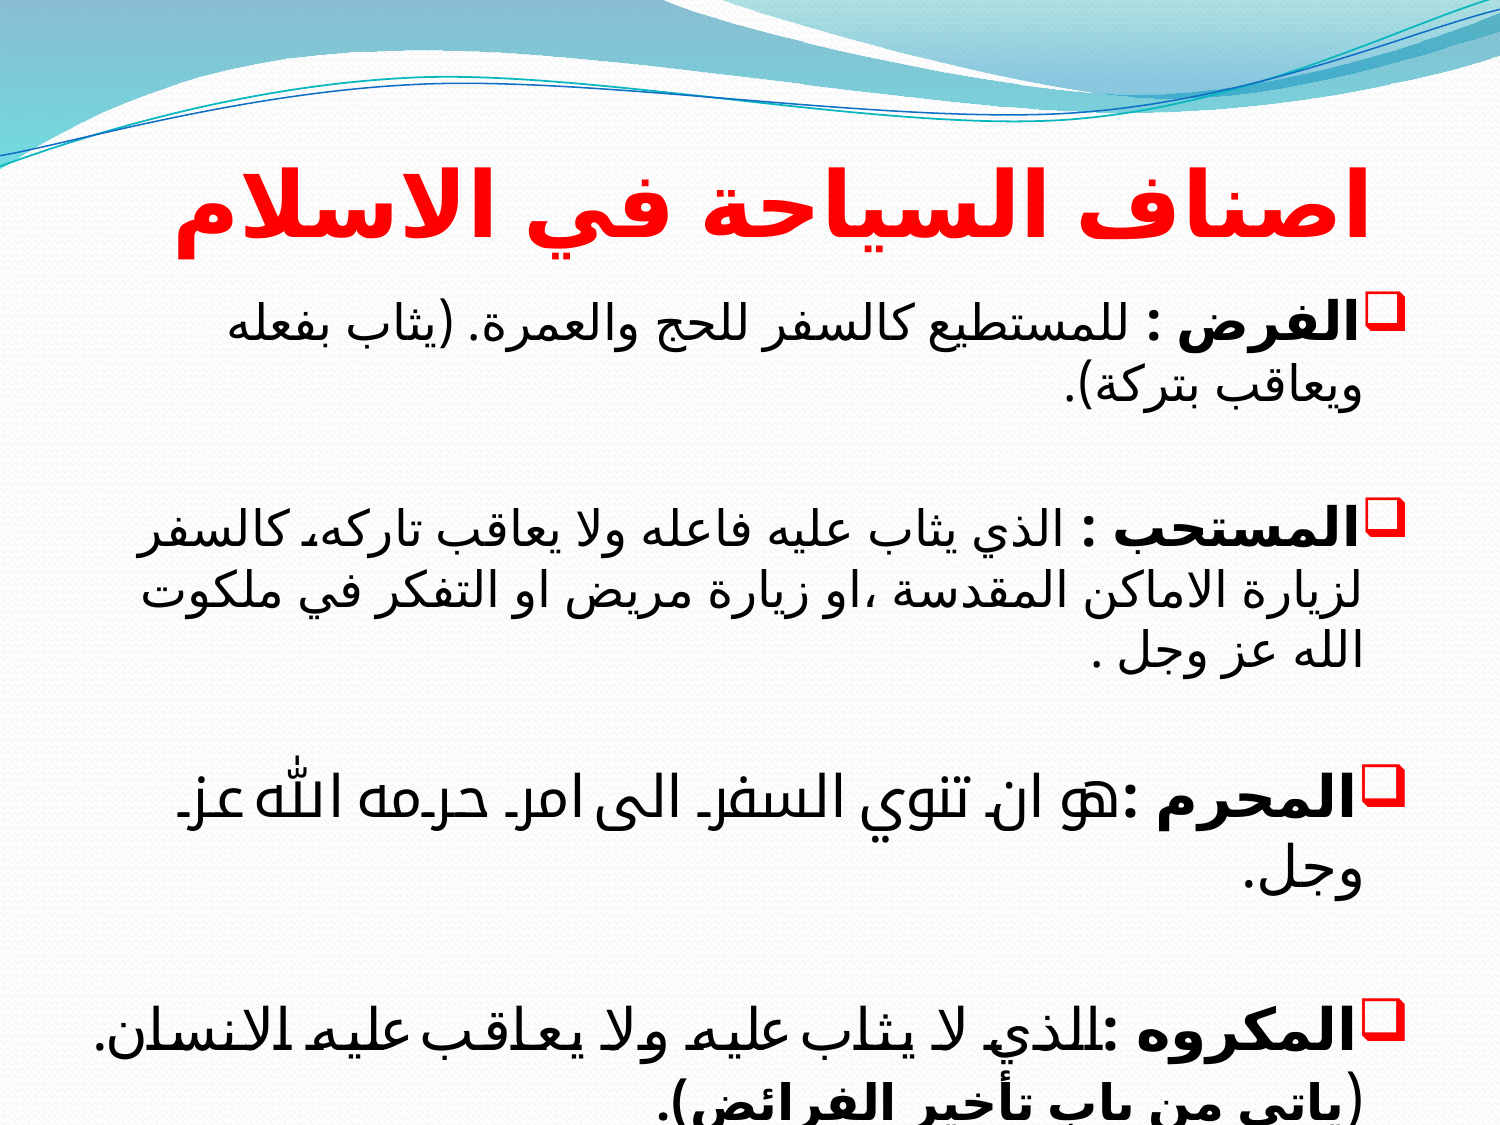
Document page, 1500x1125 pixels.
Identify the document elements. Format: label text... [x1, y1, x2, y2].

title اصناف السياحة في الاسلام [75, 115, 1425, 256]
list الفرض : للمستطيع كالسفر للحج والعمرة. (يثاب بفعله ويعاقب بتركة). المستحب : الذي يثاب عليه فاعله ولا يعاقب تاركه، كالسفر لزيارة الاماكن المقدسة ،او زيارة مريض او التفكر في ملكوت الله عز وجل . المحرم :هو ان تنوي السفر الى امر حرمه الله عز وجل. المكروه :الذي لا يثاب عليه ولا يعاقب عليه الانسان.(ياتي من باب تأخير الفرائض). [75, 278, 1425, 1038]
